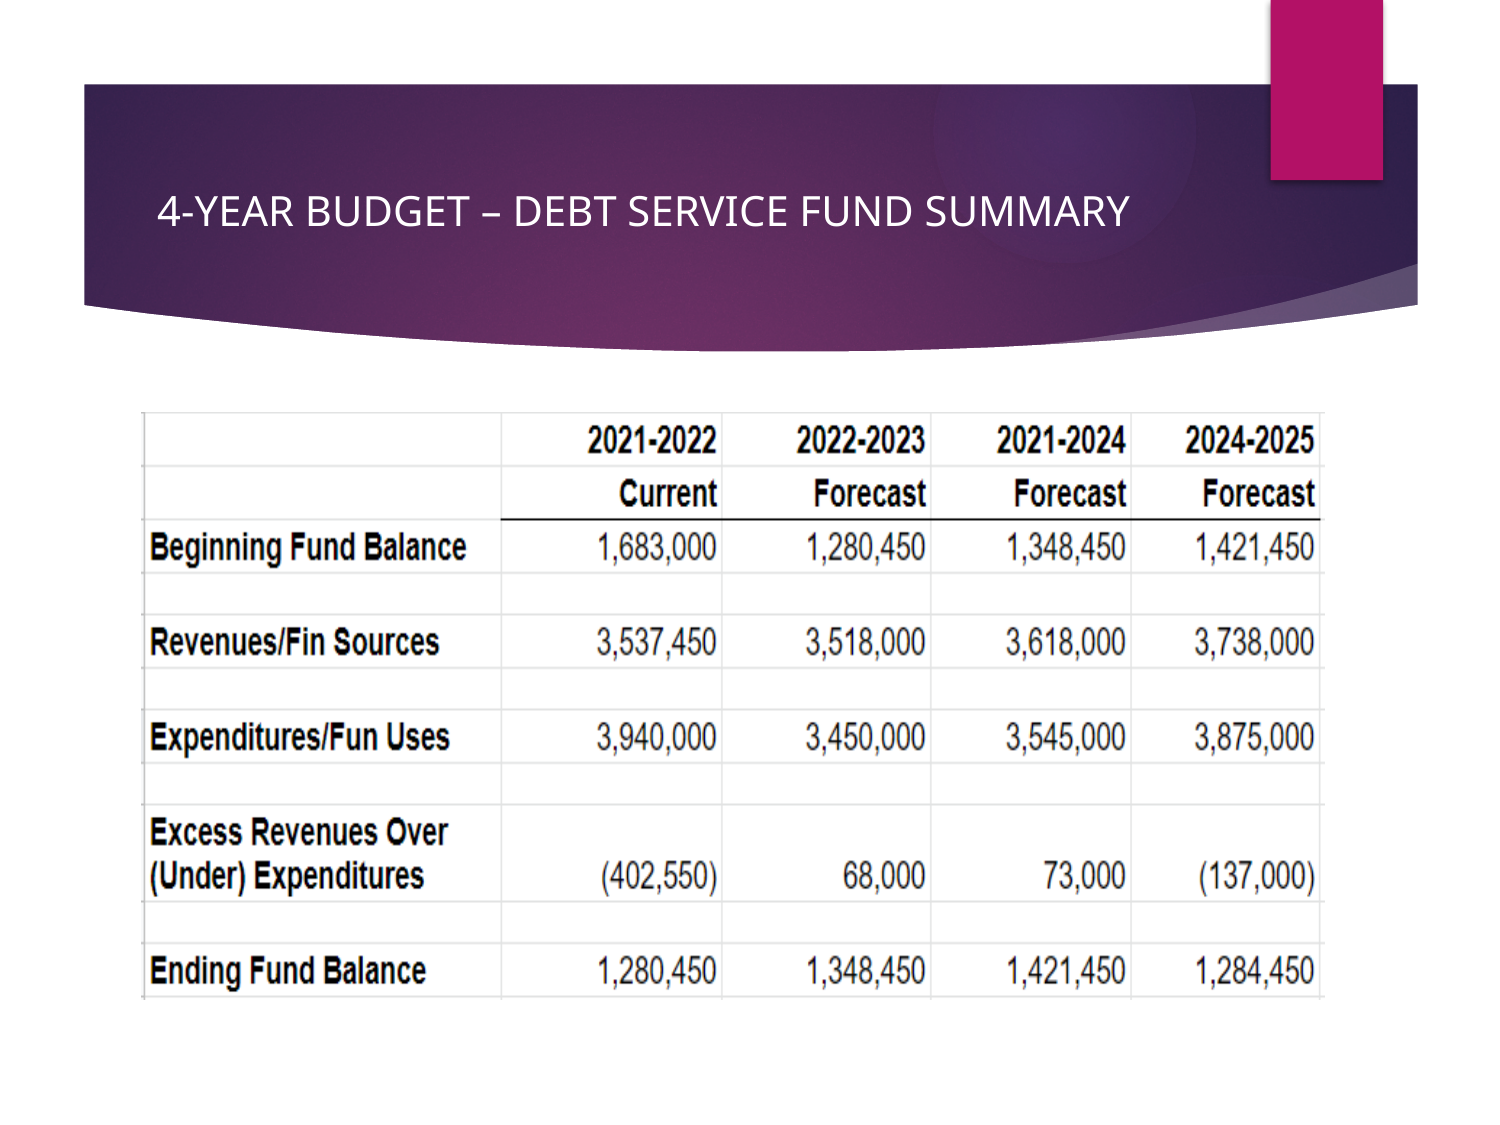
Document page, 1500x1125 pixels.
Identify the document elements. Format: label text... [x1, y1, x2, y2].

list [141, 412, 1326, 1001]
title 4-YEAR BUDGET – DEBT SERVICE FUND SUMMARY [142, 152, 1183, 269]
